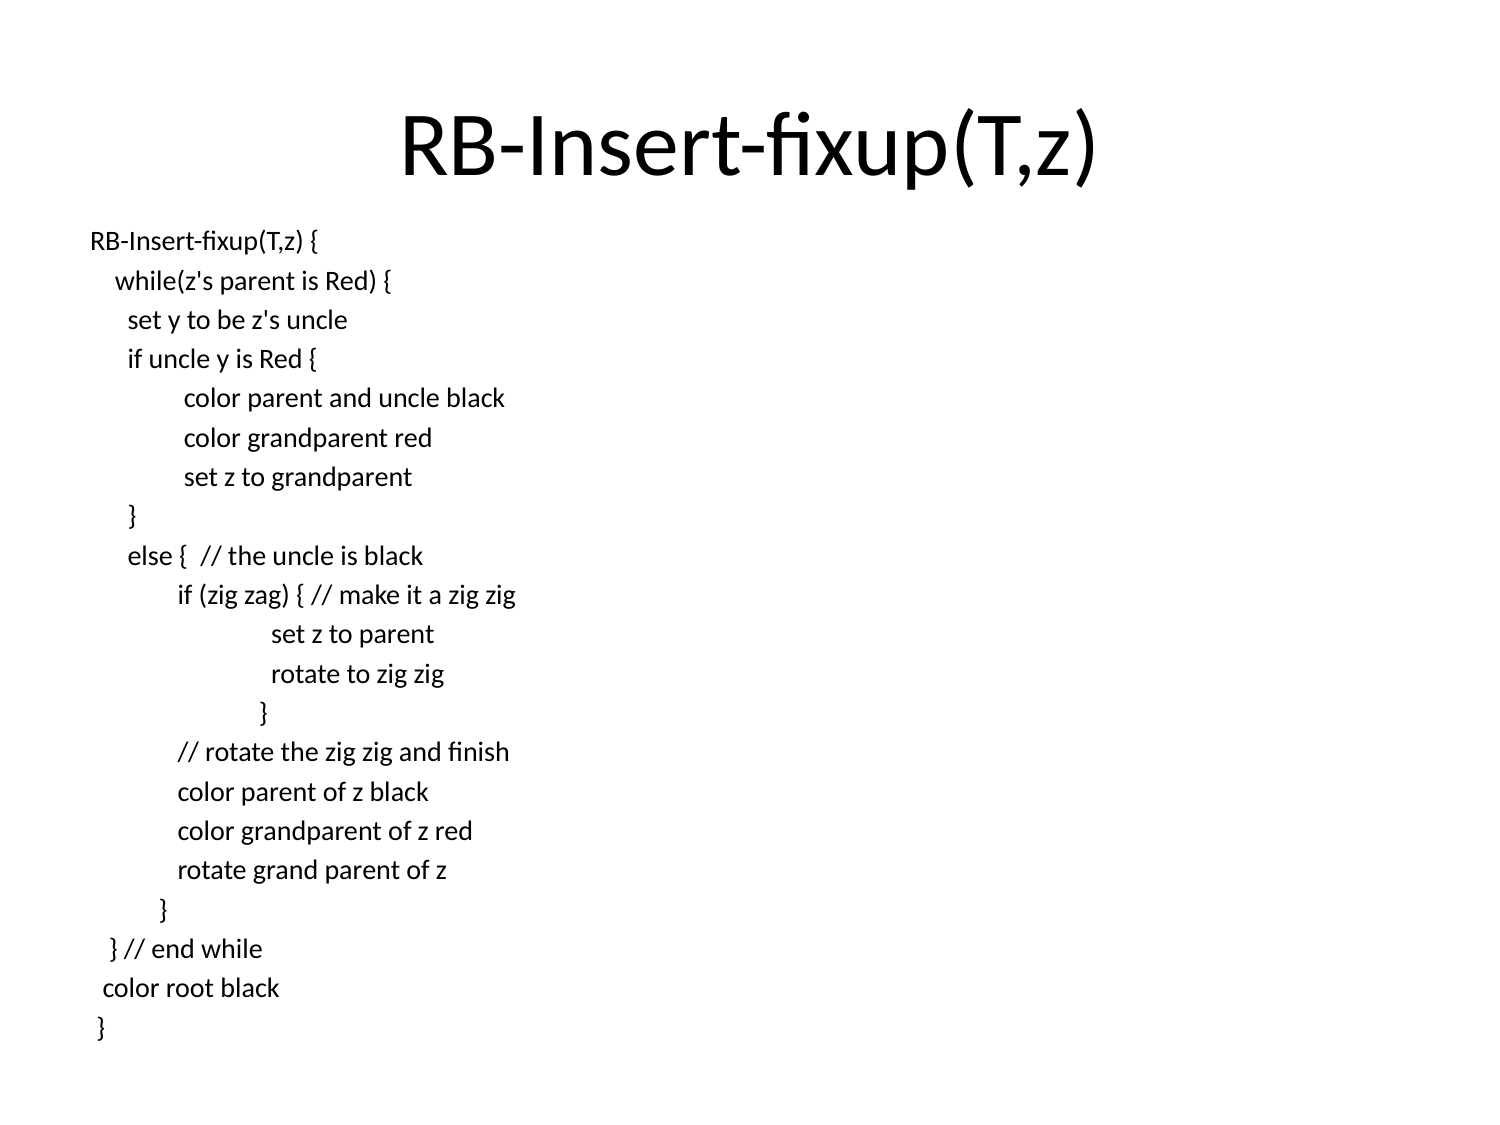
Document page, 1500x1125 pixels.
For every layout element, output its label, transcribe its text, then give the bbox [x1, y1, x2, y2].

title RB-Insert-fixup(T,z) [75, 45, 1425, 214]
list RB-Insert-fixup(T,z) { while(z's parent is Red) { set y to be z's uncle if uncle y is Red { color parent and uncle black color grandparent red set z to grandparent } else { // the uncle is black if (zig zag) { // make it a zig zig set z to parent rotate to zig zig } // rotate the zig zig and finish color parent of z black color grandparent of z red rotate grand parent of z } } // end while color root black } [75, 214, 1425, 1051]
